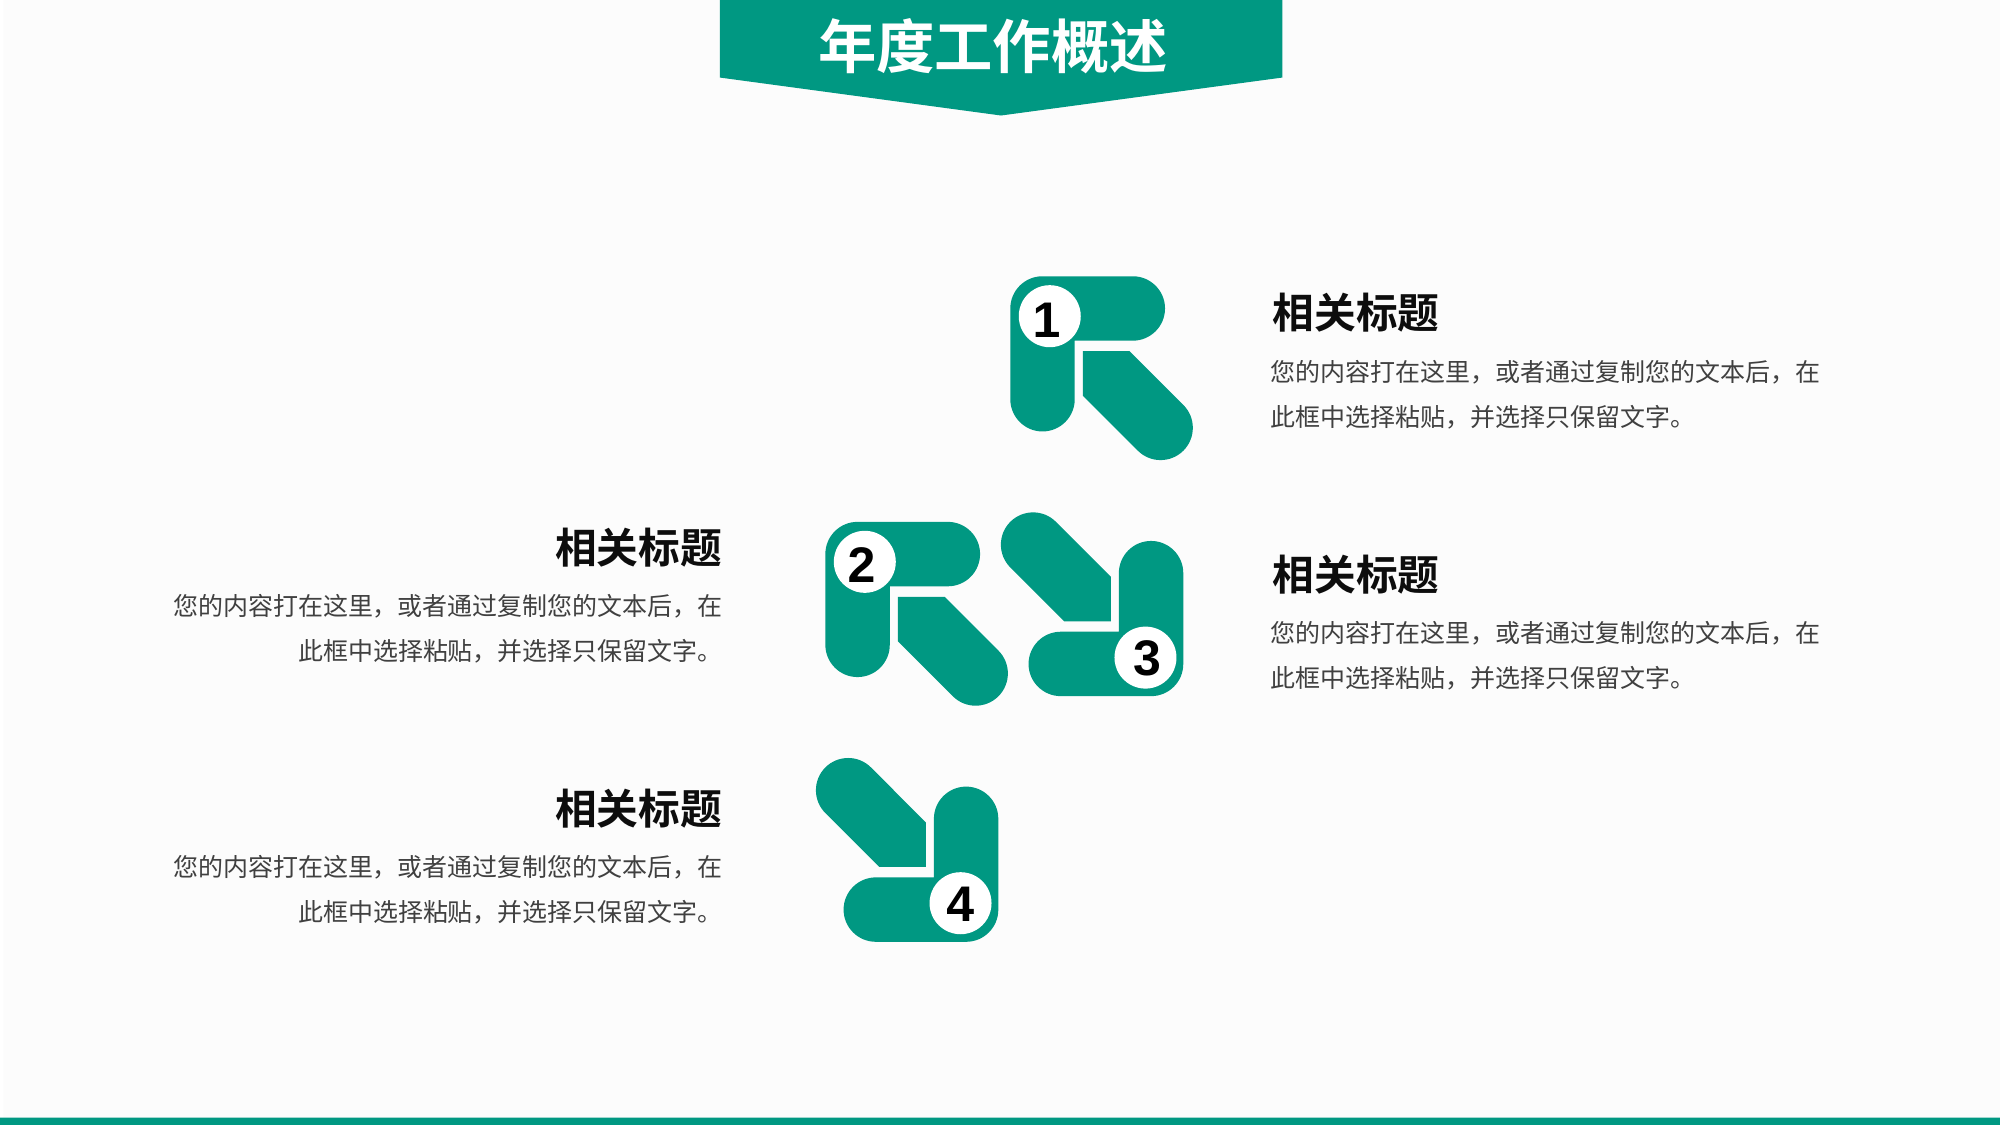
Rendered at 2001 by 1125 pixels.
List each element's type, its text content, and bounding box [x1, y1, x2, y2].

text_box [142, 775, 738, 931]
text_box 年度工作概述 [818, 2, 1191, 88]
text_box [0, 1116, 2000, 1125]
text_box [825, 276, 1184, 942]
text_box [1255, 279, 1852, 436]
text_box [142, 514, 738, 670]
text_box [1255, 541, 1852, 697]
text_box [718, 0, 1284, 117]
